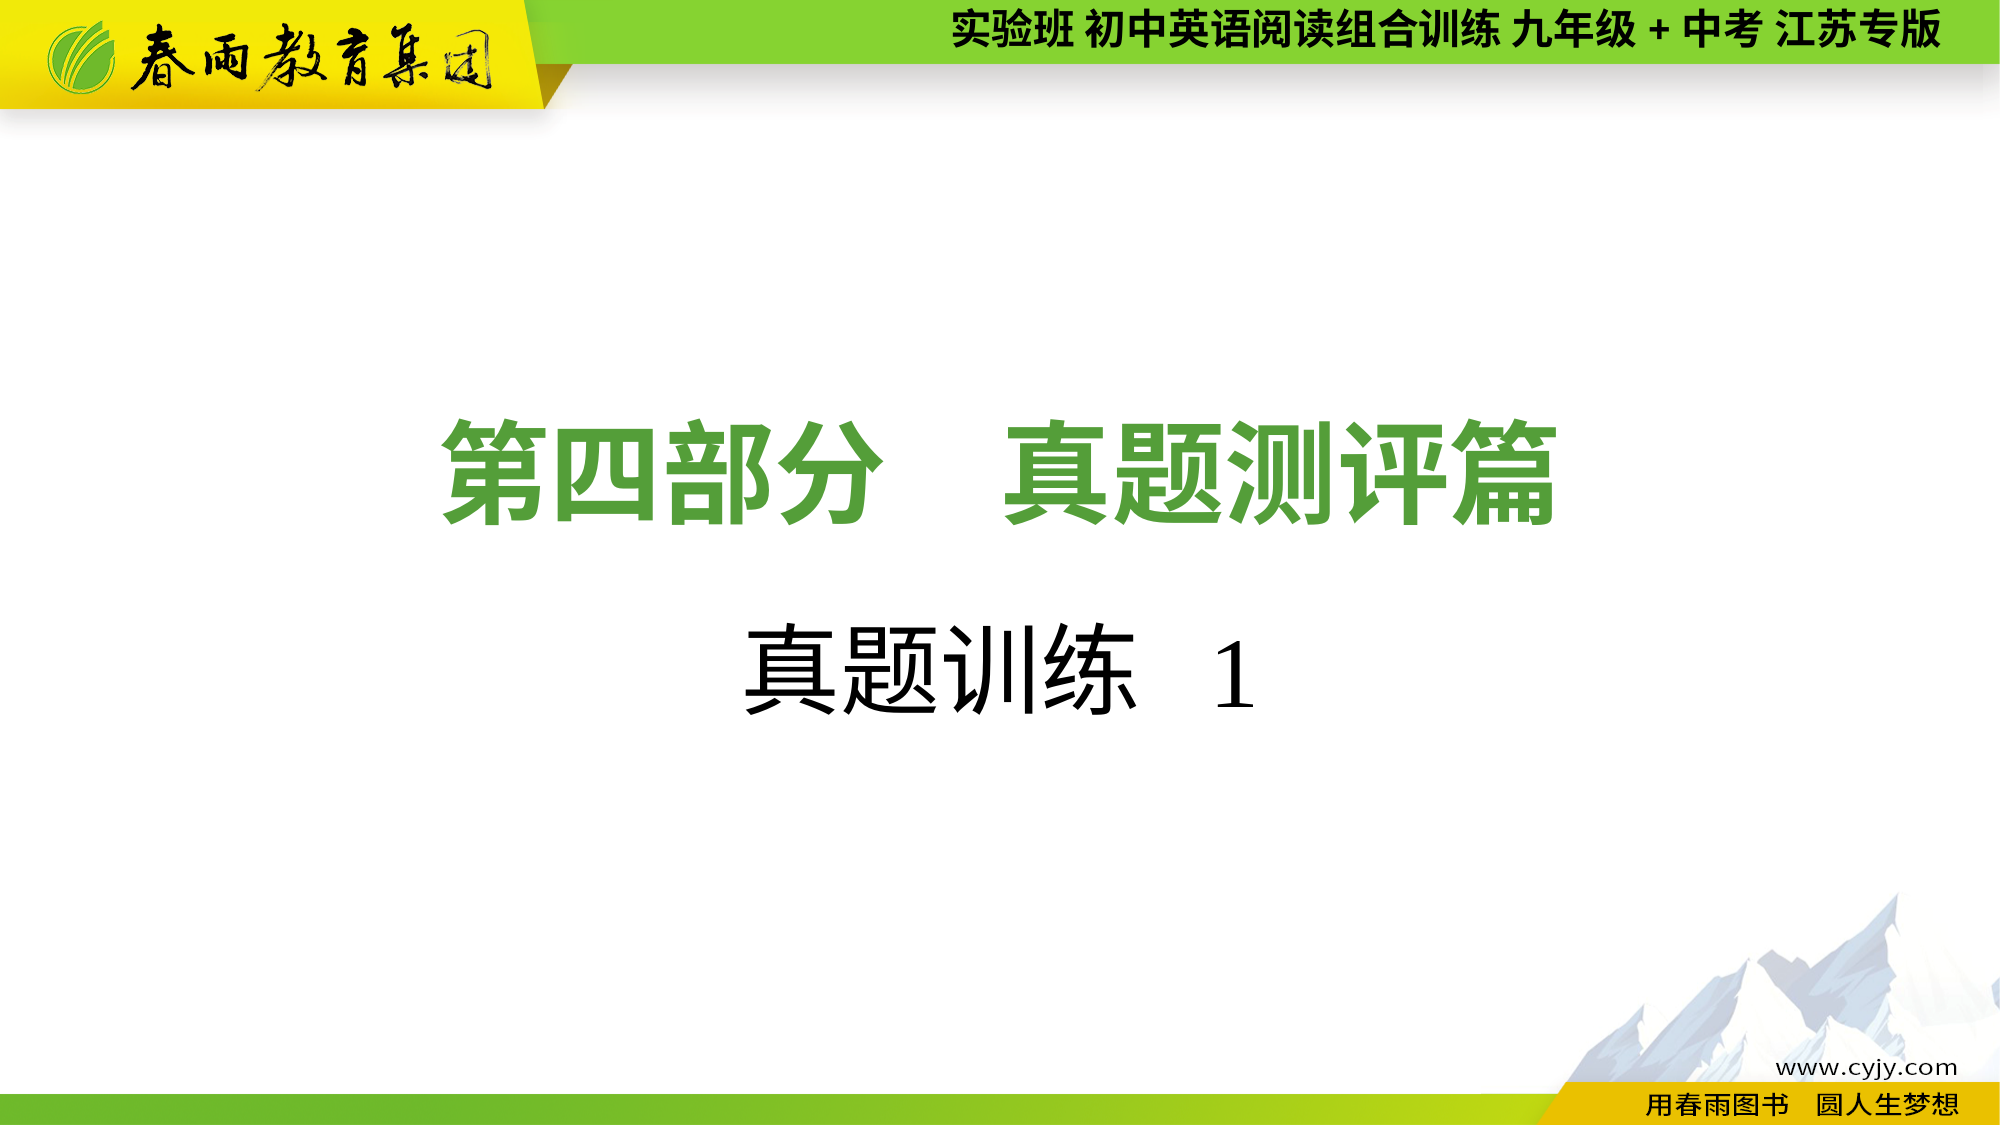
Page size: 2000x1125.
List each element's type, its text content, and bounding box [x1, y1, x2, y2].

text_box 真题训练 1 [54, 540, 1946, 736]
text_box 第四部分 真题测评篇 [54, 327, 1946, 540]
picture [0, 0, 2000, 1125]
